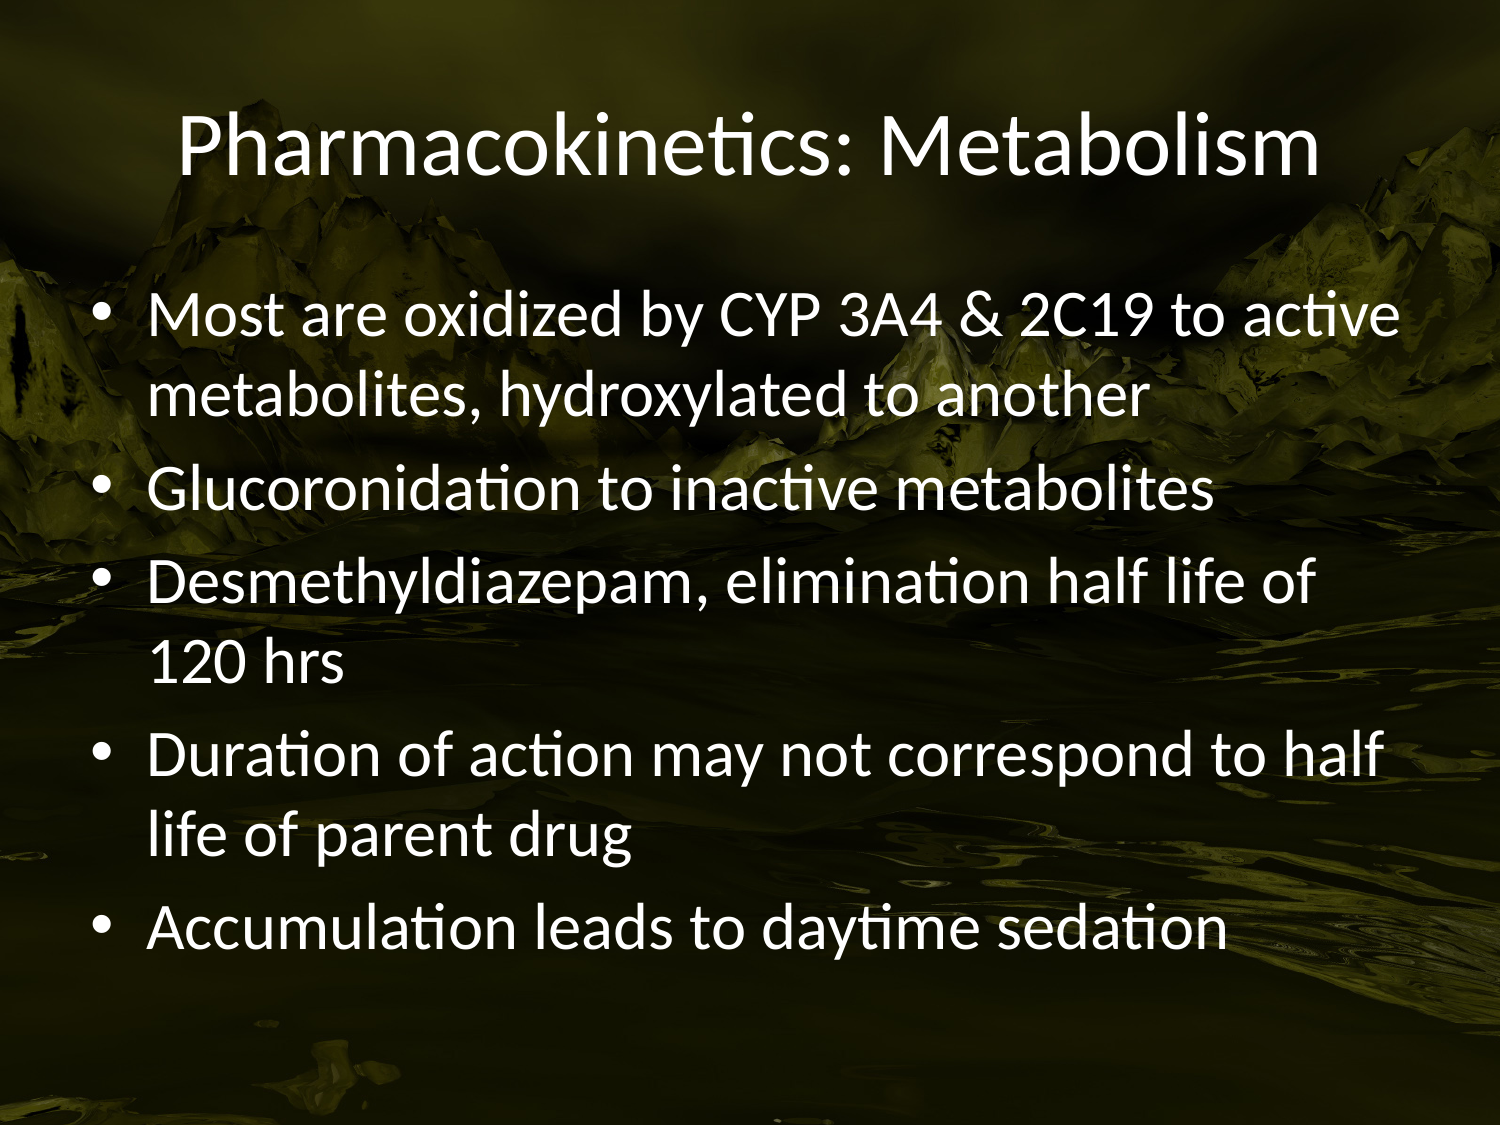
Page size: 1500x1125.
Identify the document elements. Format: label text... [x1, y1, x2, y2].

title Pharmacokinetics: Metabolism [75, 45, 1425, 233]
picture [0, 0, 1500, 1125]
list Most are oxidized by CYP 3A4 & 2C19 to active metabolites, hydroxylated to another Glucoronidation to inactive metabolites Desmethyldiazepam, elimination half life of 120 hrs Duration of action may not correspond to half life of parent drug Accumulation leads to daytime sedation [75, 262, 1425, 1005]
